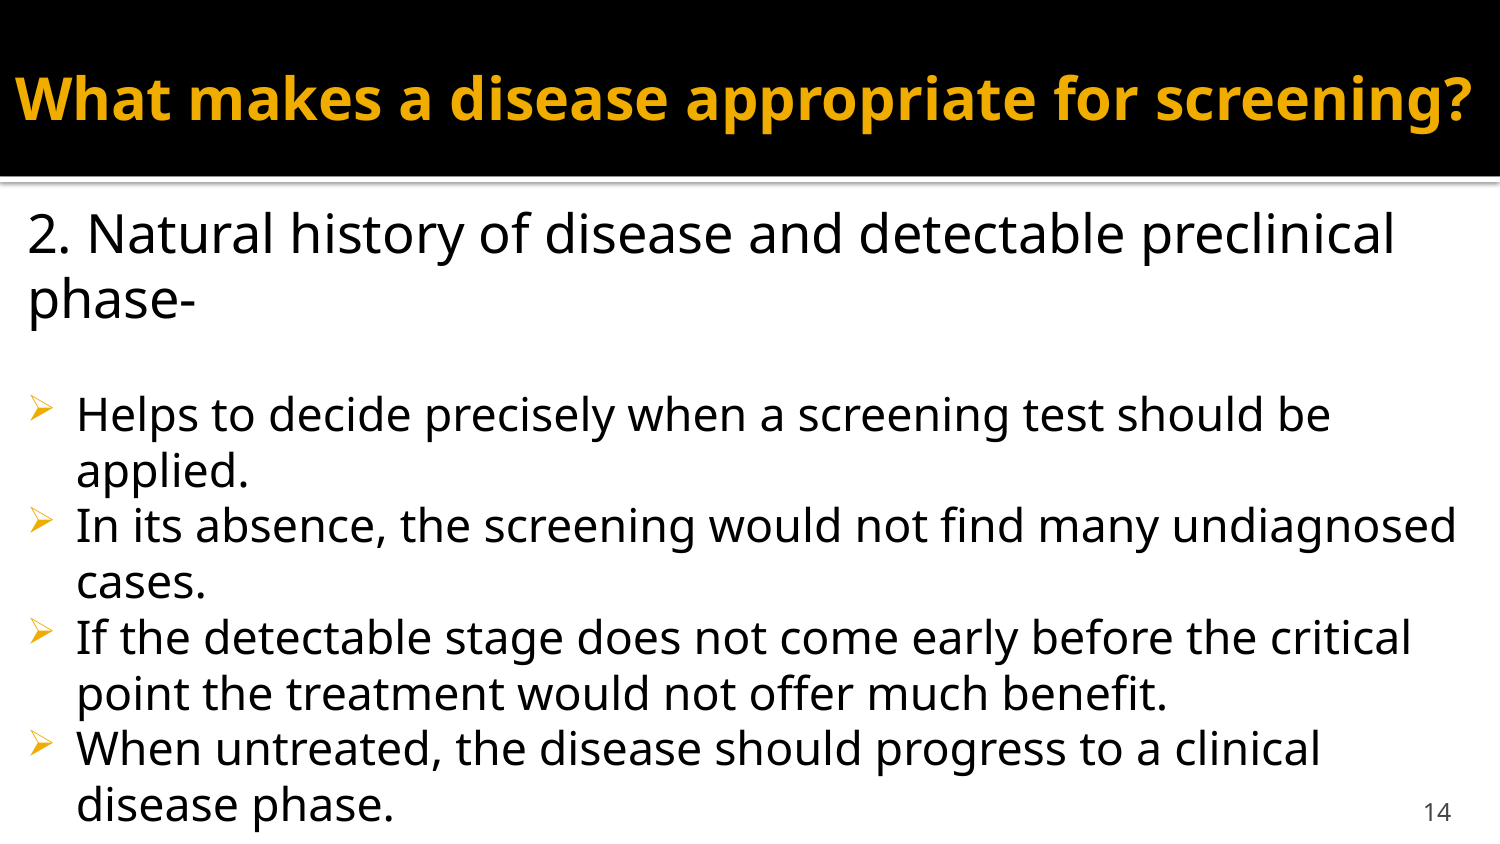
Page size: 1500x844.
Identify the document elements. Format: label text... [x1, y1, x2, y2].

title What makes a disease appropriate for screening? [0, 19, 1500, 174]
list 2. Natural history of disease and detectable preclinical phase- Helps to decide precisely when a screening test should be applied. In its absence, the screening would not find many undiagnosed cases. If the detectable stage does not come early before the critical point the treatment would not offer much benefit. When untreated, the disease should progress to a clinical disease phase. [0, 184, 1500, 844]
slide_number 14 [1345, 796, 1467, 831]
